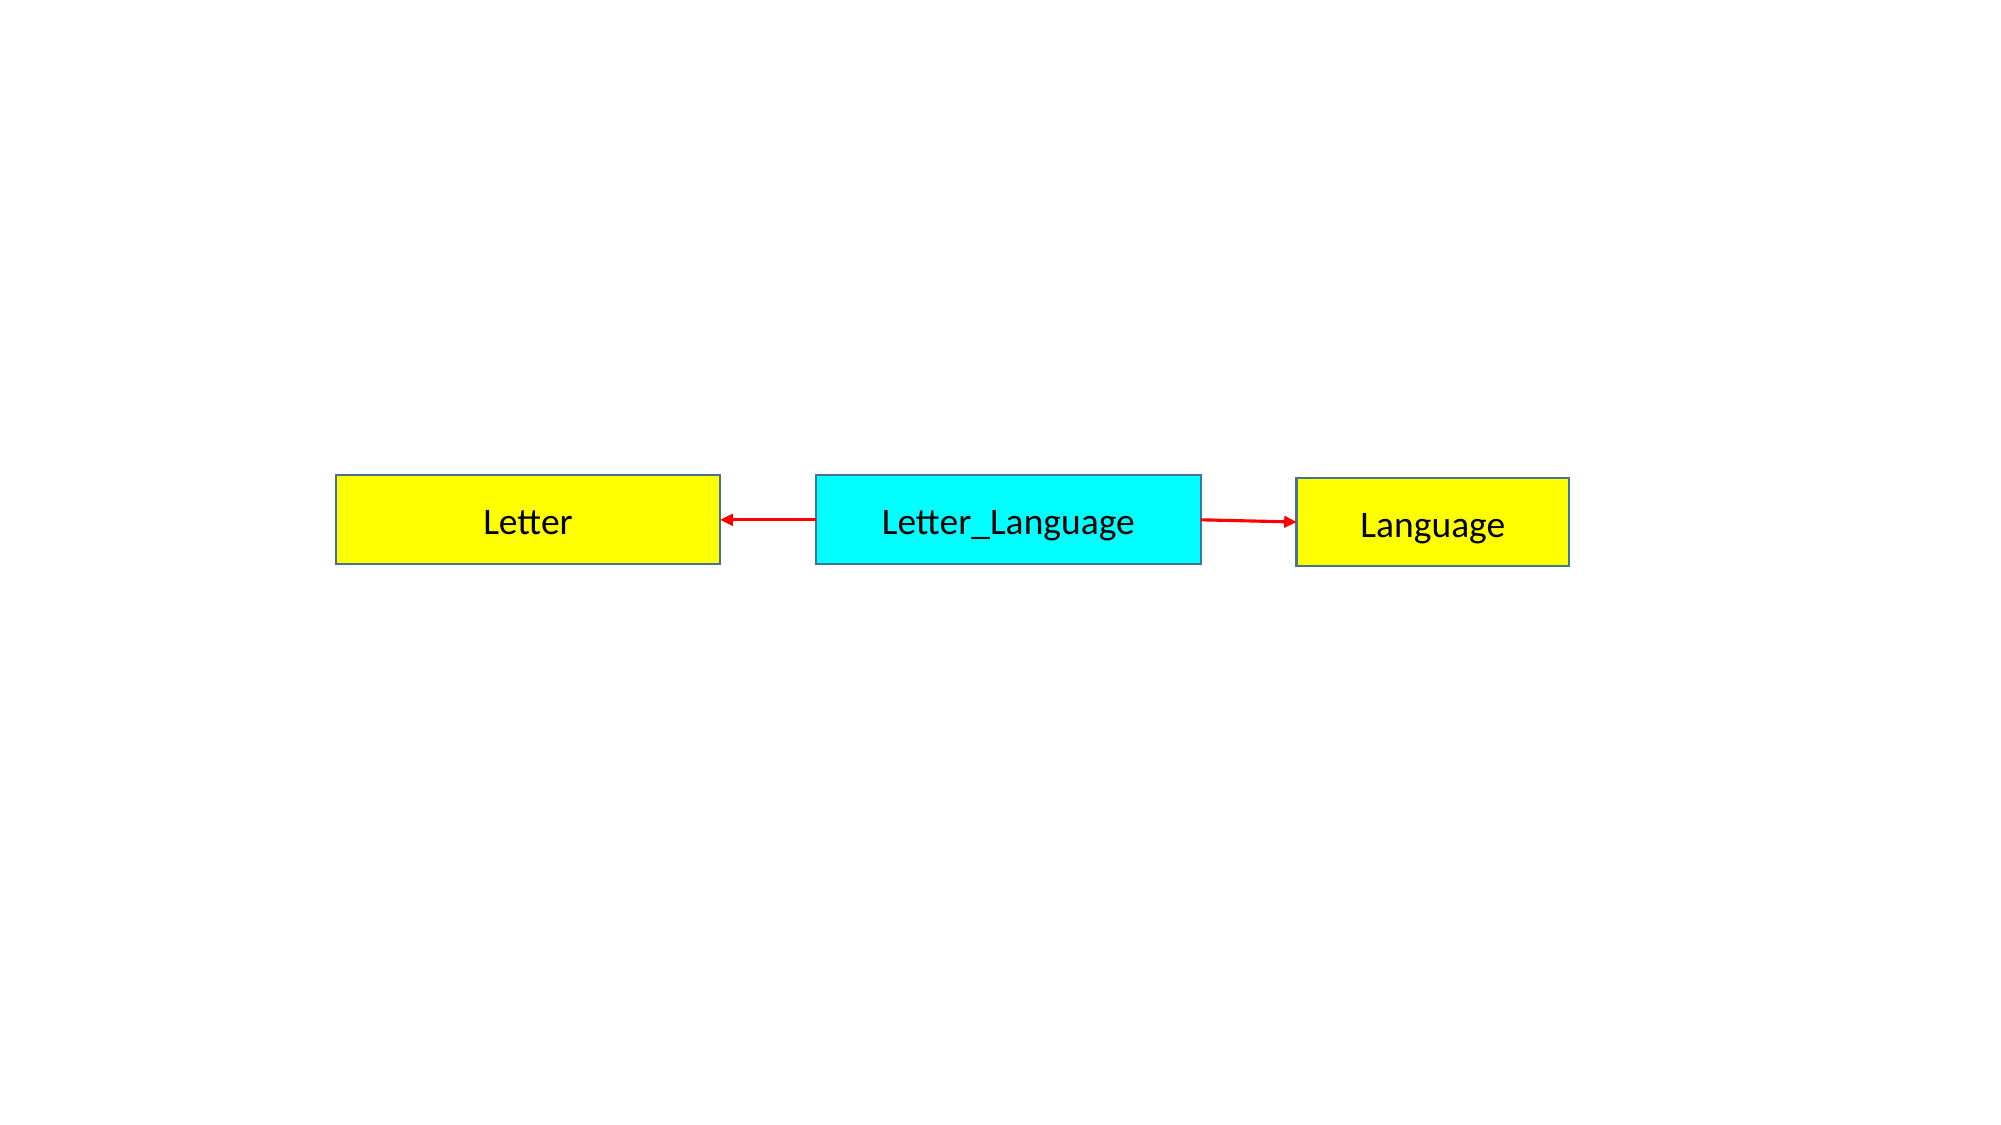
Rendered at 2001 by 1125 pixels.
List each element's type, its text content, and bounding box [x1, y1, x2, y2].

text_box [1200, 519, 1297, 523]
text_box Letter_Language [815, 474, 1202, 565]
text_box Letter [335, 474, 721, 565]
text_box Language [1295, 477, 1570, 567]
